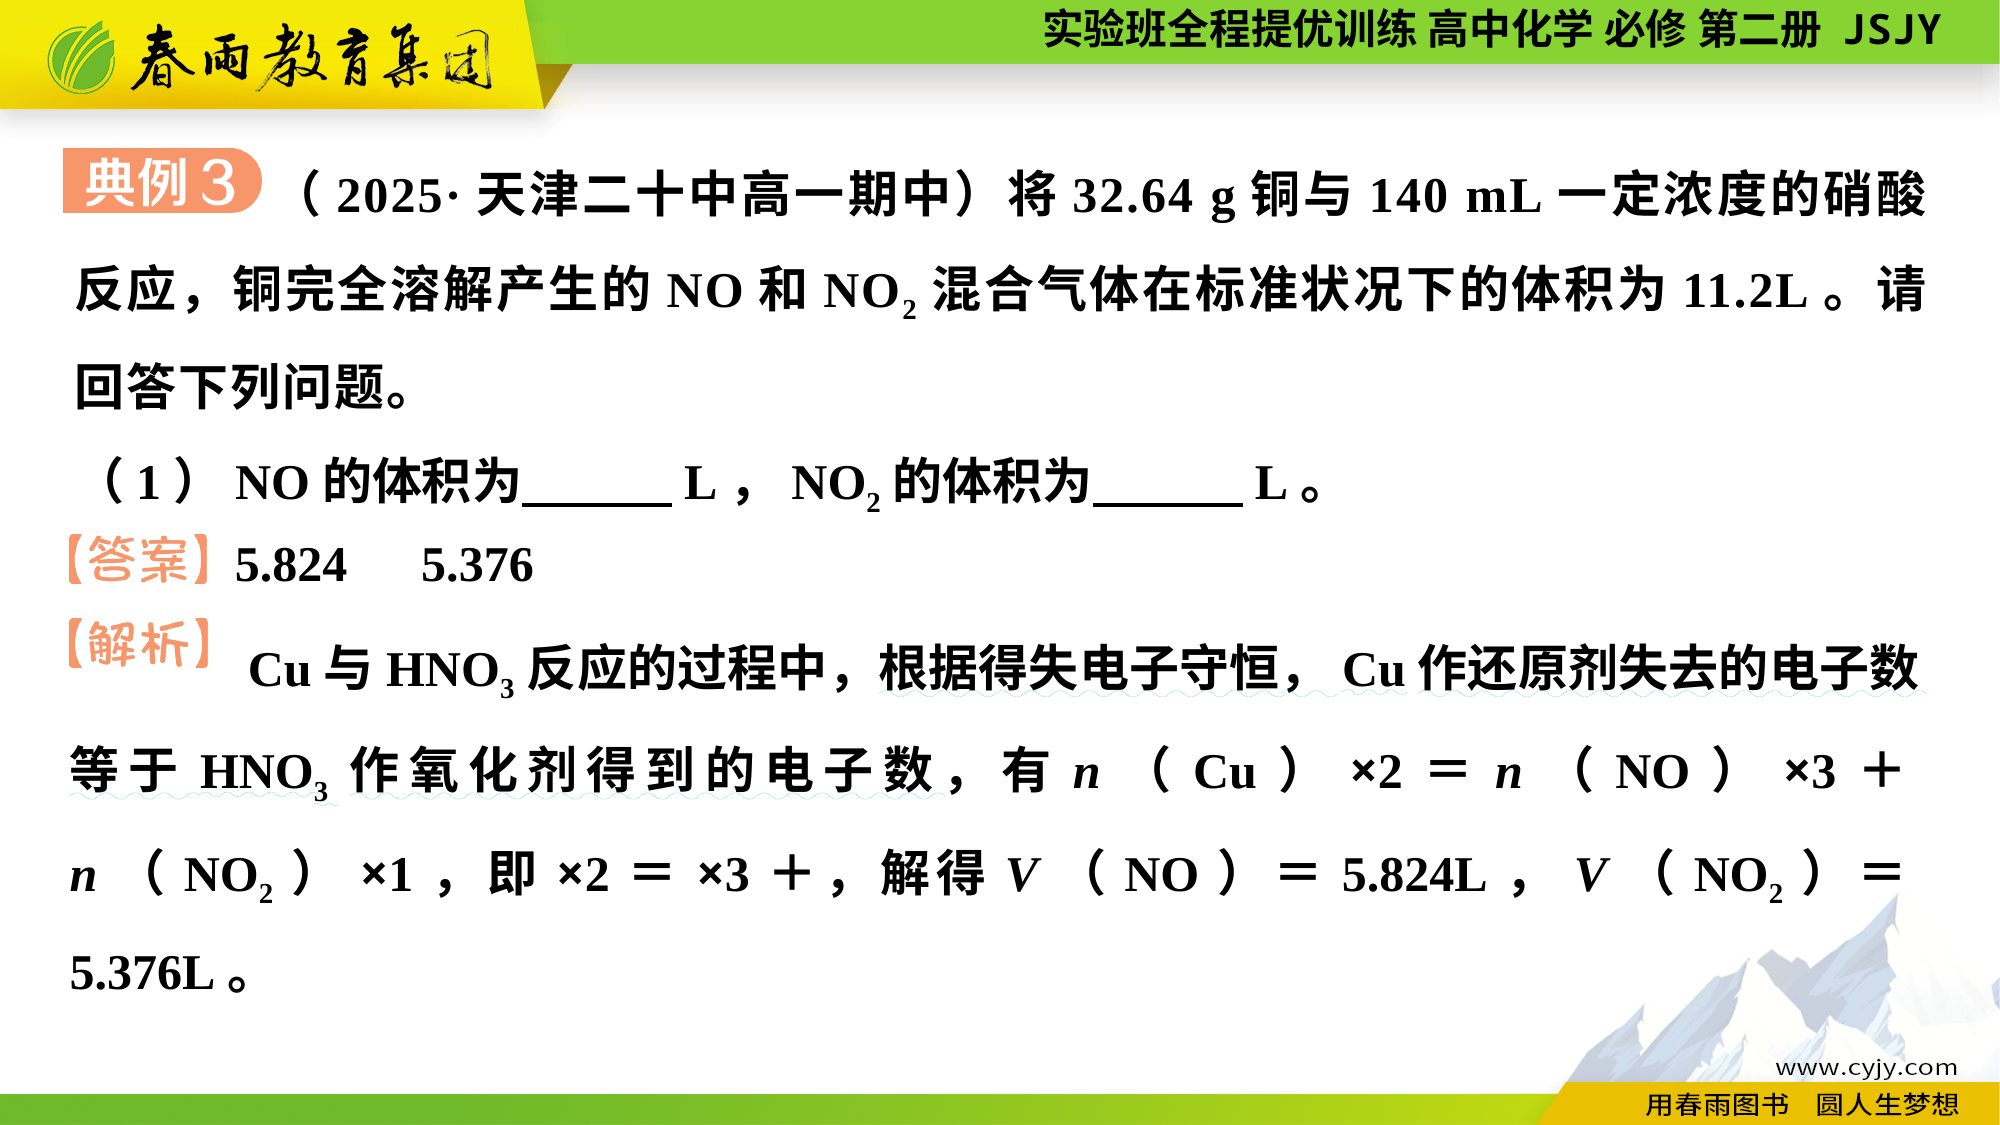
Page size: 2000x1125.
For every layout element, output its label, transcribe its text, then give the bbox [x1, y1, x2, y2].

list （2025·天津二十中高一期中）将32.64 g铜与140 mL一定浓度的硝酸反应，铜完全溶解产生的NO和NO2混合气体在标准状况下的体积为11.2L。请回答下列问题。 （1）NO的体积为 L，NO2的体积为 L。 [59, 125, 1944, 505]
text_box 5.824 5.376 [219, 523, 611, 599]
picture [0, 0, 2000, 1125]
